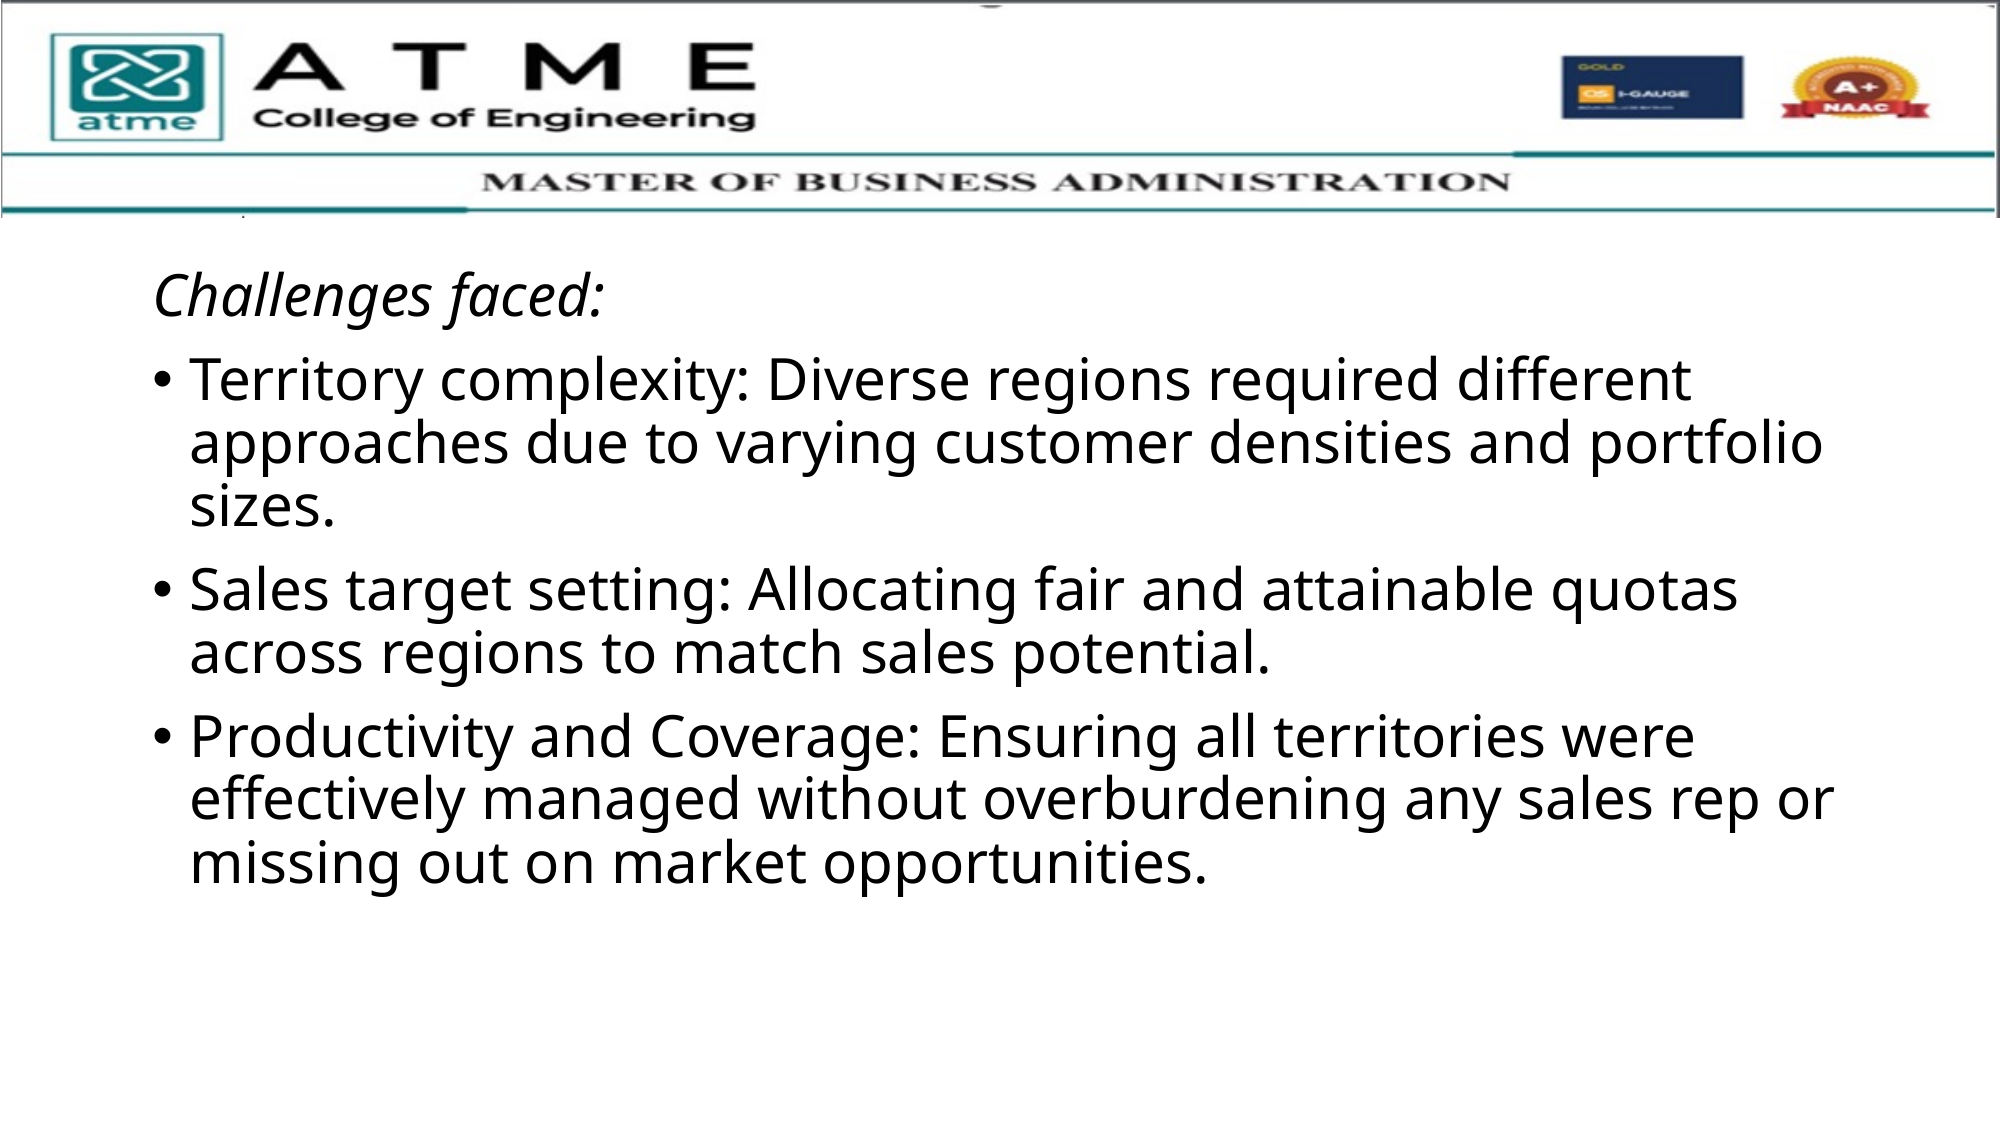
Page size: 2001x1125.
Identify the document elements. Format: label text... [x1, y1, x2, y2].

list Challenges faced: Territory complexity: Diverse regions required different approaches due to varying customer densities and portfolio sizes. Sales target setting: Allocating fair and attainable quotas across regions to match sales potential. Productivity and Coverage: Ensuring all territories were effectively managed without overburdening any sales rep or missing out on market opportunities. [137, 259, 1863, 1014]
picture [1, 0, 2000, 218]
